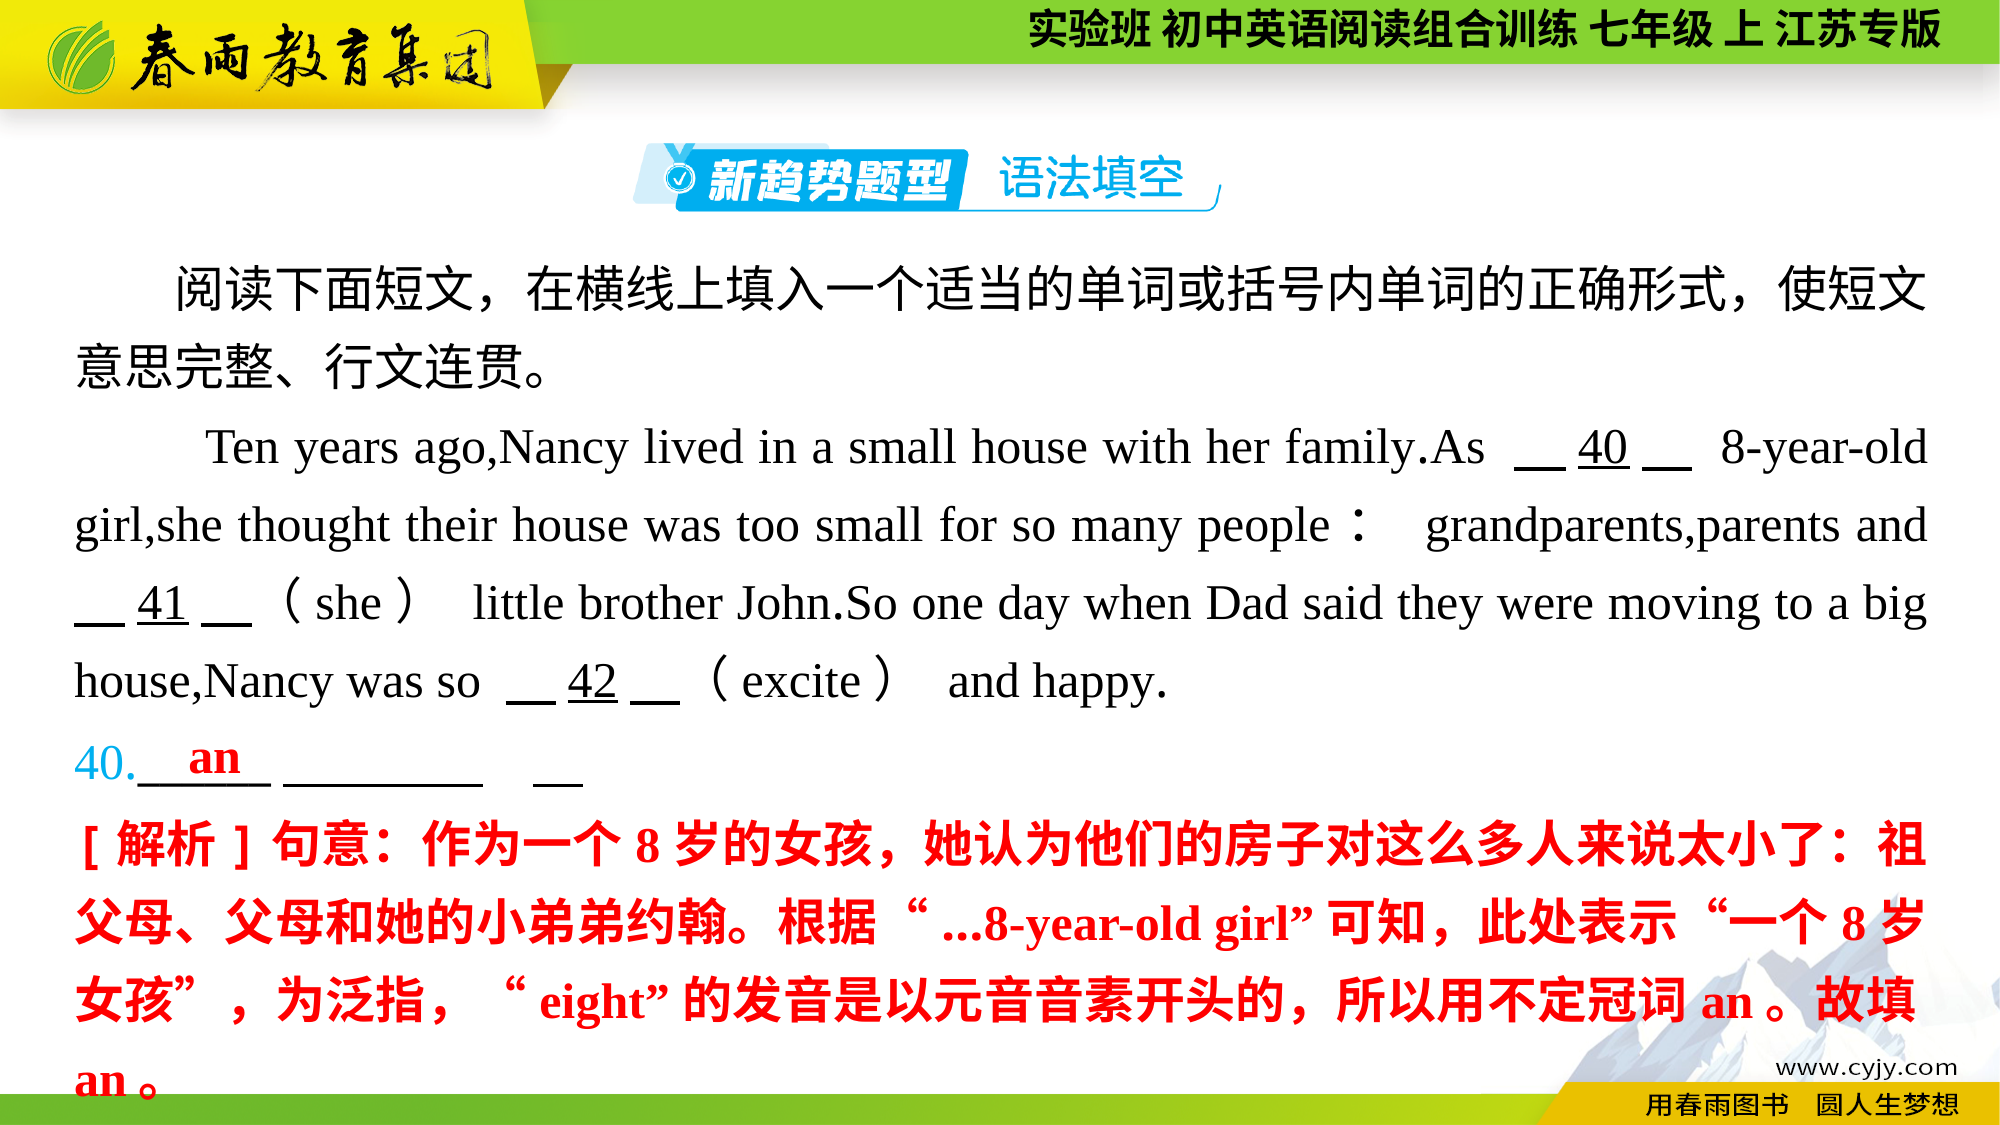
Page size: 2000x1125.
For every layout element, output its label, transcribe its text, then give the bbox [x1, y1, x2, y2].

text_box 40.______ [59, 692, 1944, 786]
text_box [解析]句意：作为一个8岁的女孩，她认为他们的房子对这么多人来说太小了：祖父母、父母和她的小弟弟约翰。根据“...8-year-old girl”可知，此处表示“一个8岁女孩”，为泛指，“eight”的发音是以元音音素开头的，所以用不定冠词an。故填an。 [59, 786, 1944, 1114]
picture [0, 0, 2000, 1125]
list 阅读下面短文，在横线上填入一个适当的单词或括号内单词的正确形式，使短文意思完整、行文连贯。 Ten years ago,Nancy lived in a small house with her family.As 40 8-year-old girl,she thought their house was too small for so many people： grandparents,parents and 41 （she） little brother John.So one day when Dad said they were moving to a big house,Nancy was so 42 （excite） and happy. [59, 232, 1944, 692]
text_box an [173, 715, 257, 786]
